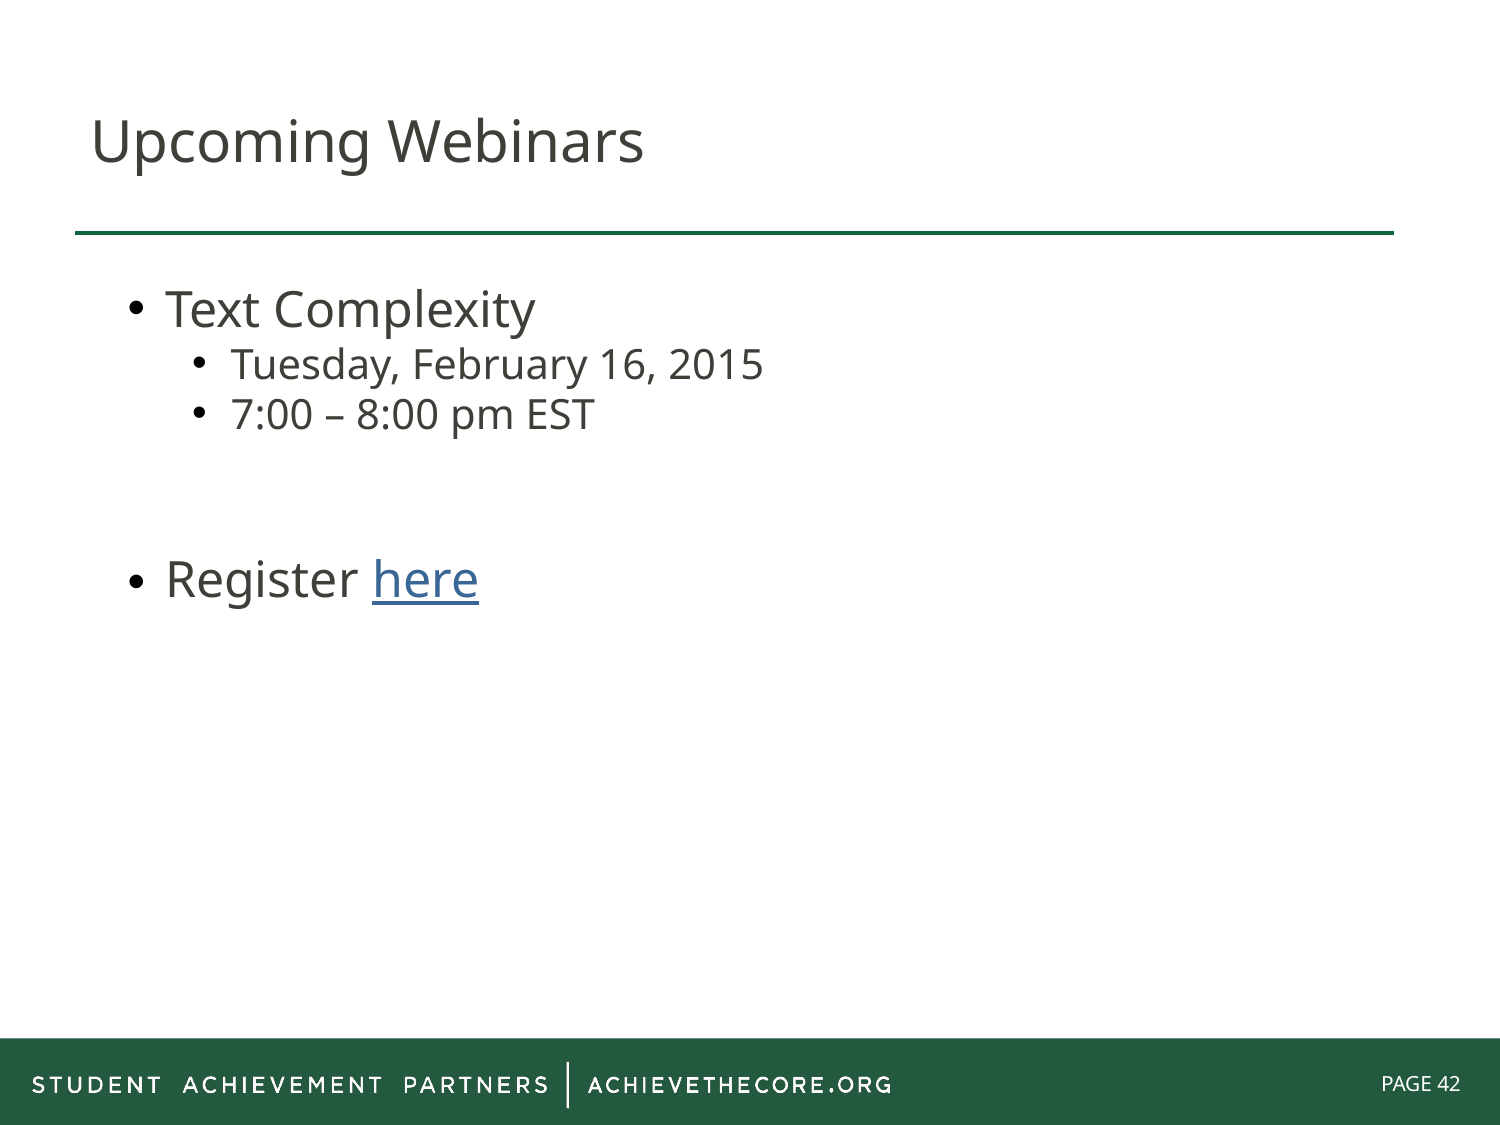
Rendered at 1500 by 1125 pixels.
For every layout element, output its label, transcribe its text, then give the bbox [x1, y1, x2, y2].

picture [12, 1055, 911, 1112]
title Upcoming Webinars [75, 45, 1425, 233]
list Text Complexity Tuesday, February 16, 2015 7:00 – 8:00 pm EST Register here [75, 262, 1425, 1005]
